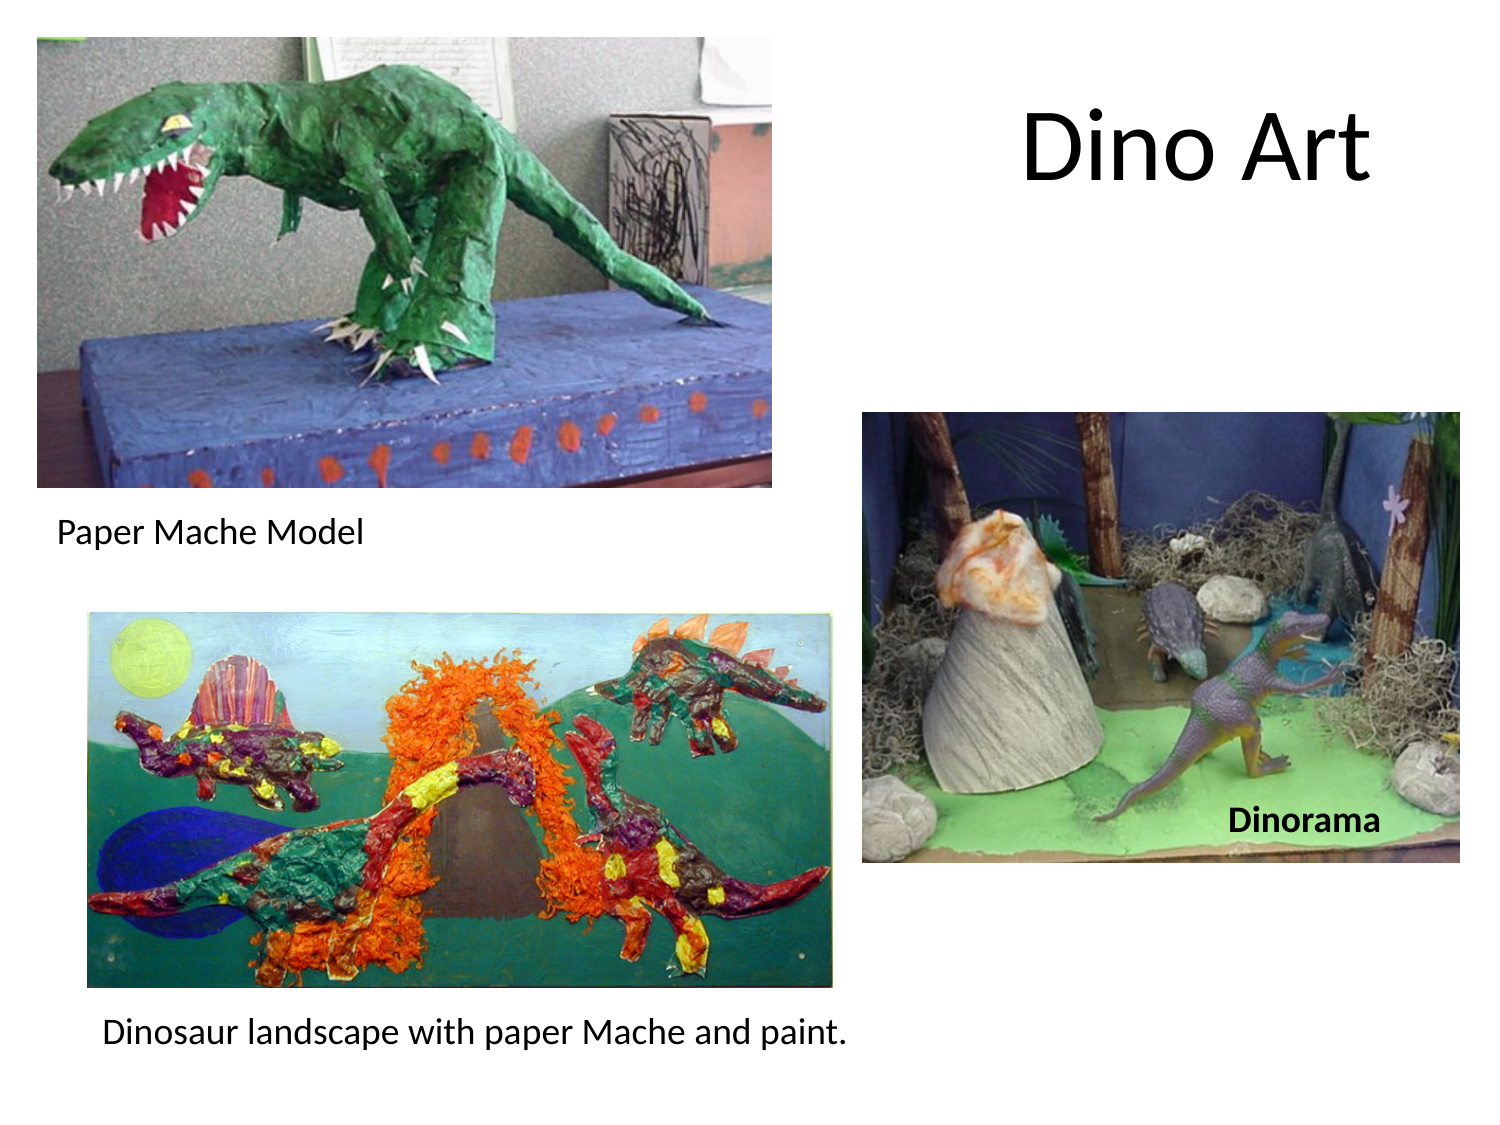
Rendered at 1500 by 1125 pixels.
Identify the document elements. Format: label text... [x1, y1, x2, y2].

text_box Dinosaur landscape with paper Mache and paint. [87, 999, 868, 1060]
text_box Paper Mache Model [42, 499, 380, 560]
picture [862, 412, 1460, 863]
title Dino Art [776, 45, 1425, 233]
picture [87, 612, 833, 988]
picture [37, 37, 772, 488]
